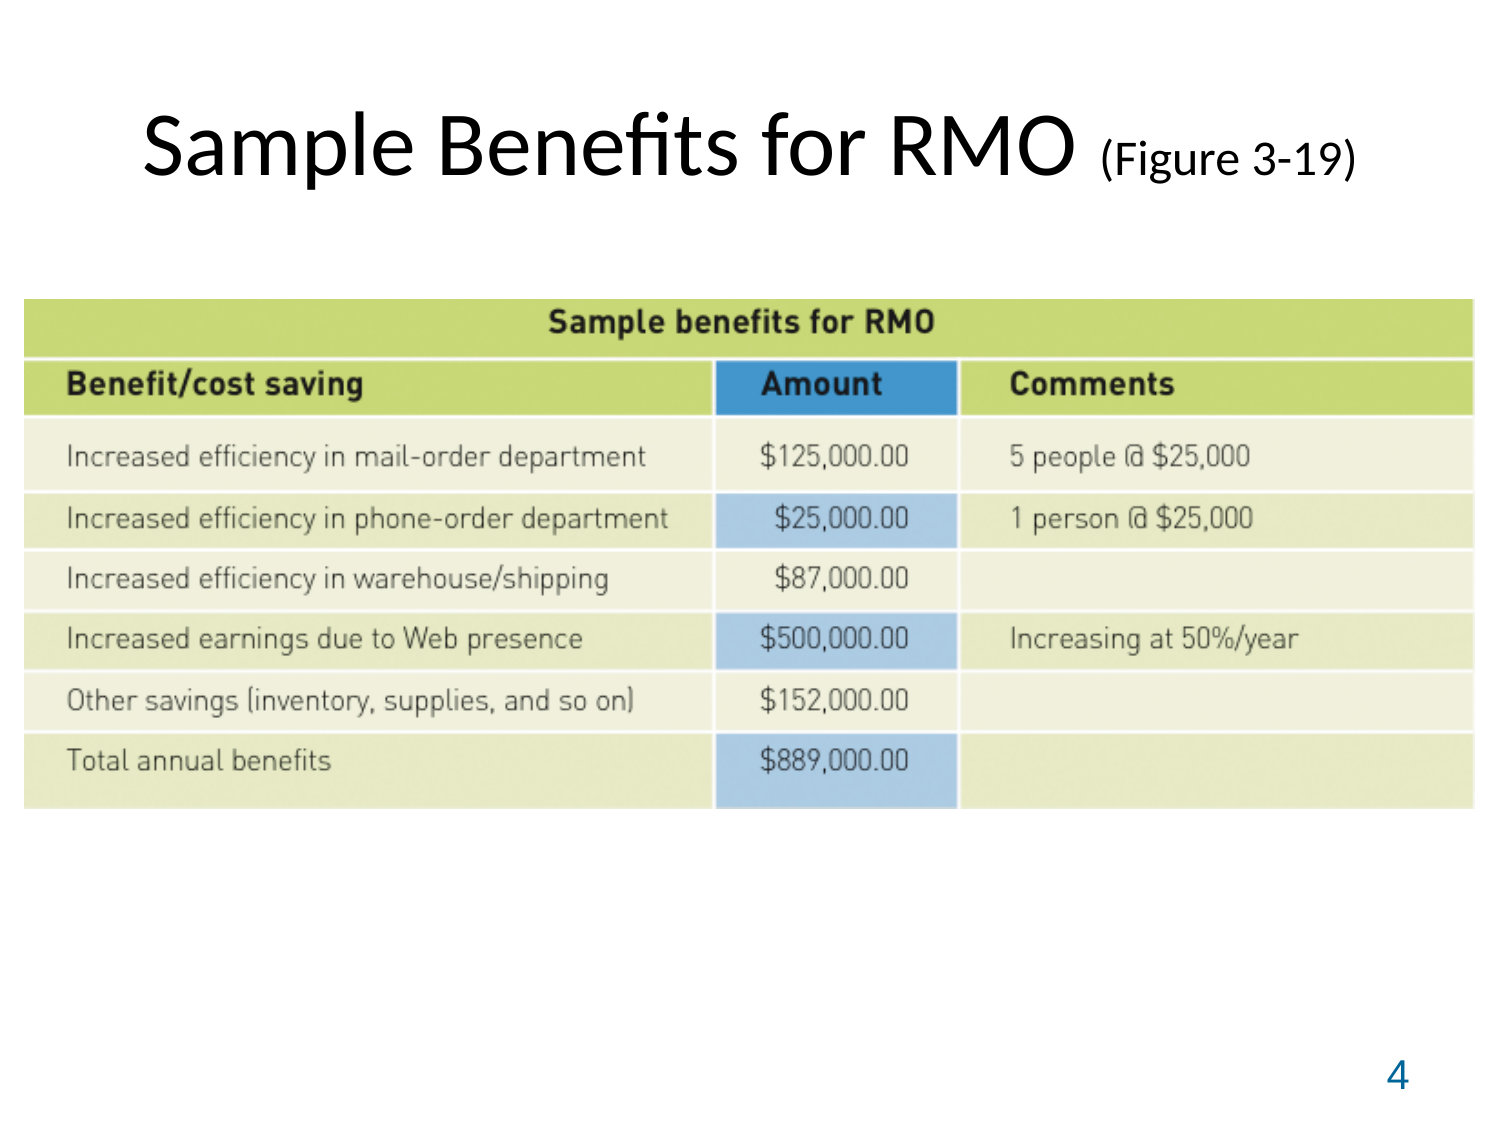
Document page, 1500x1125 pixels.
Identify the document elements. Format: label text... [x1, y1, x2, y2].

slide_number 4 [1074, 1042, 1425, 1103]
title Sample Benefits for RMO (Figure 3-19) [75, 45, 1425, 233]
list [24, 299, 1476, 809]
